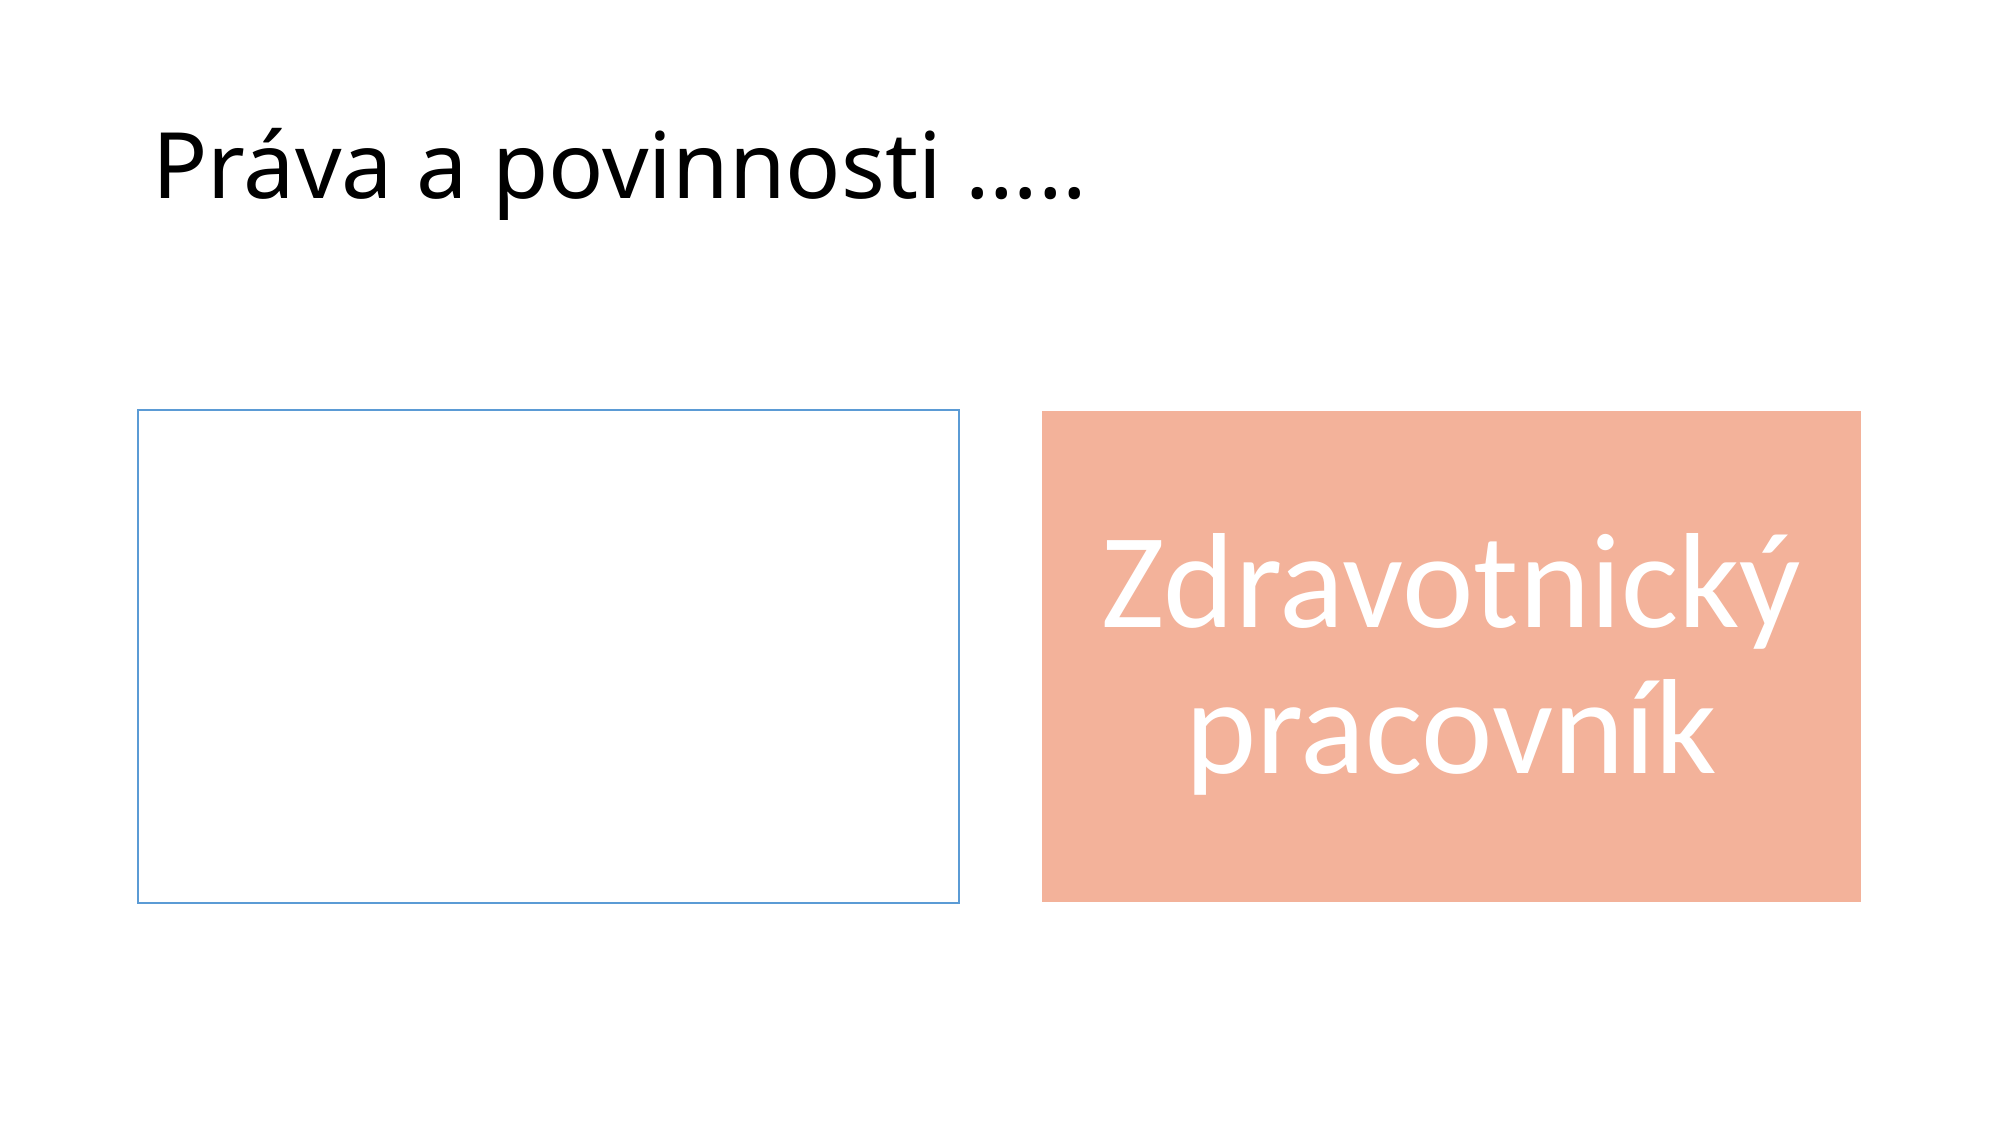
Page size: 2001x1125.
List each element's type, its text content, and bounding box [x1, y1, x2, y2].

title Práva a povinnosti ….. [137, 59, 1863, 278]
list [137, 299, 1863, 1014]
